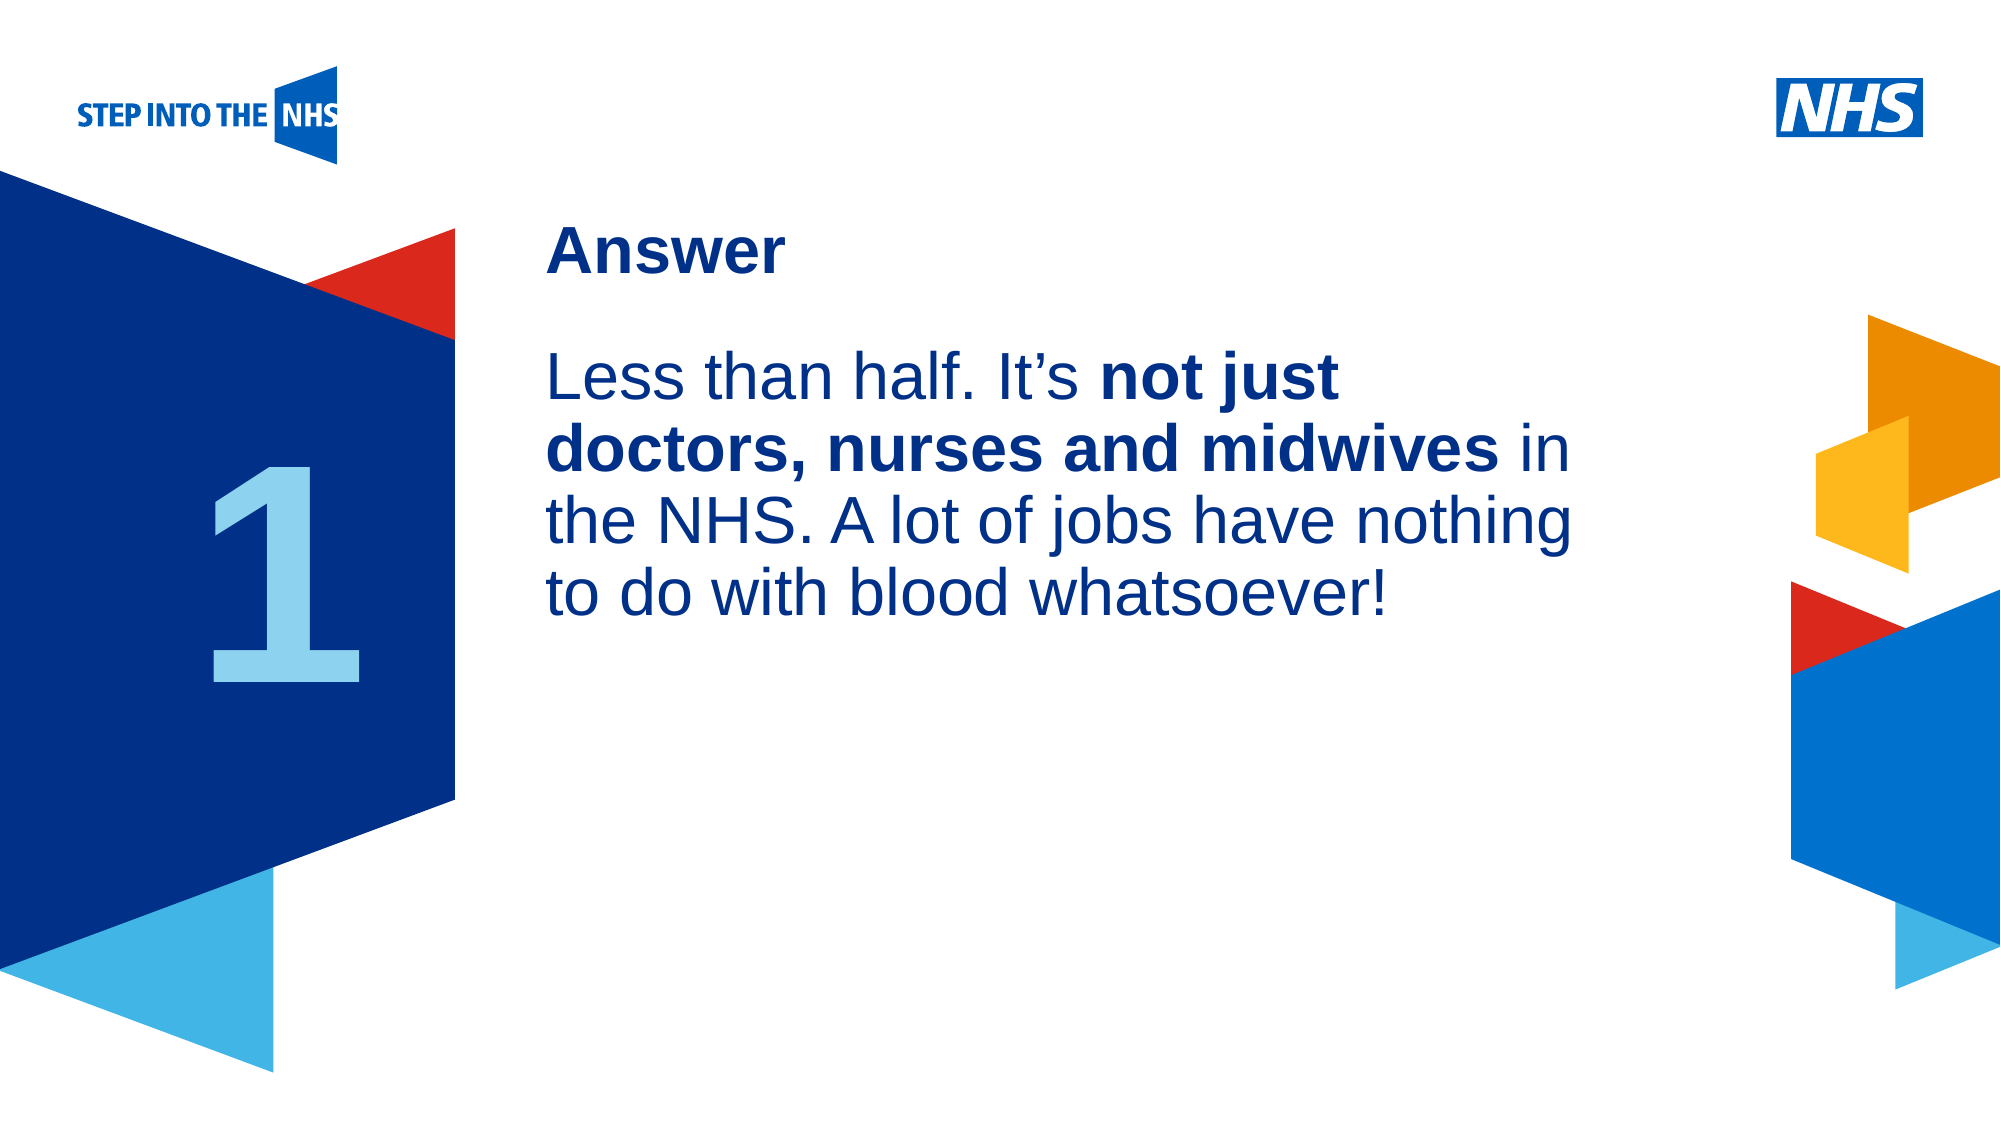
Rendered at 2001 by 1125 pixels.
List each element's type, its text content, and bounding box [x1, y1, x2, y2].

text_box Less than half. It’s not just doctors, nurses and midwives in the NHS. A lot of jobs have nothing to do with blood whatsoever! [545, 342, 1601, 937]
title Answer [545, 216, 1812, 307]
text_box 1 [194, 412, 401, 713]
